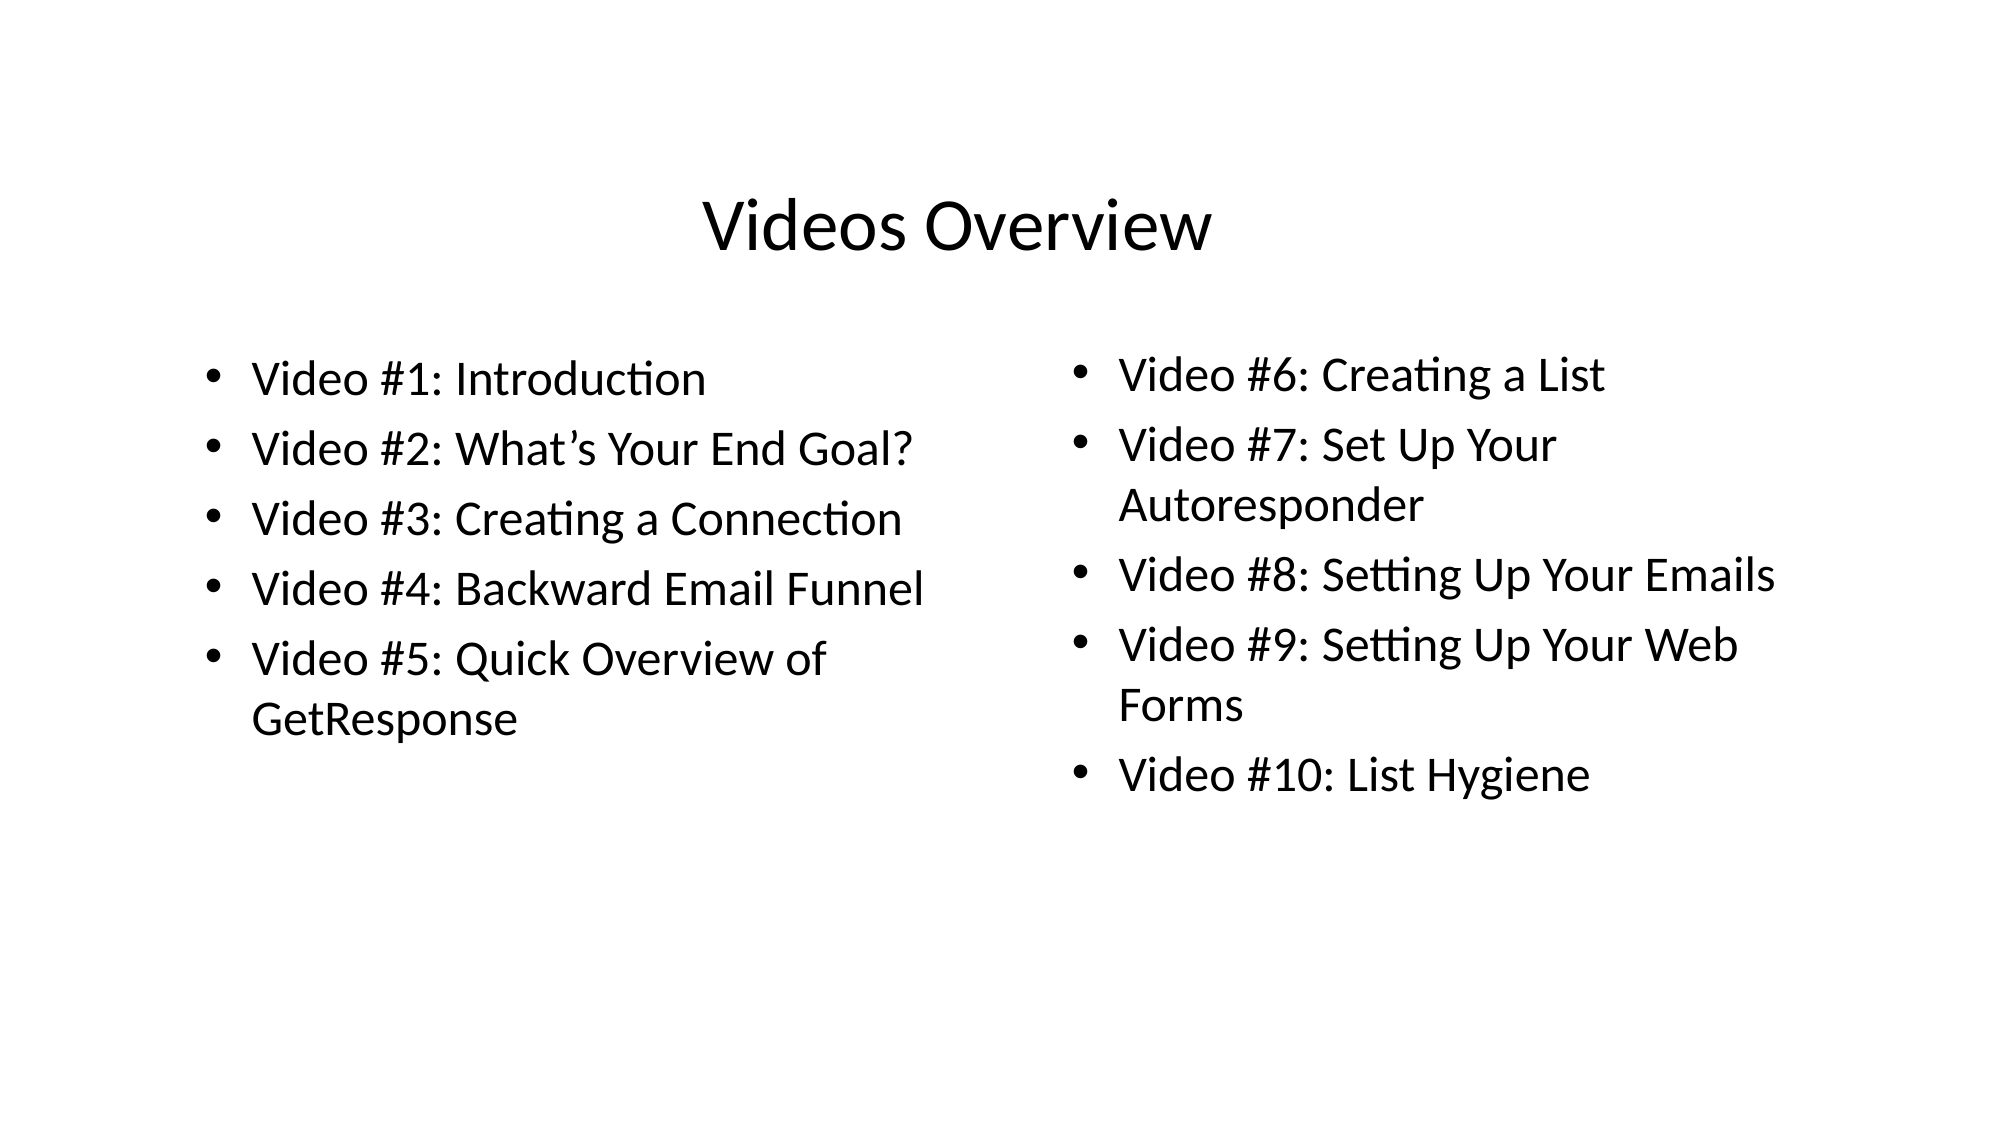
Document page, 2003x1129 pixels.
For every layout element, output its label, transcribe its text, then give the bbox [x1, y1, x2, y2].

text_box Video #6: Creating a List Video #7: Set Up Your Autoresponder Video #8: Setting Up Your Emails Video #9: Setting Up Your Web Forms Video #10: List Hygiene [1017, 334, 1860, 1008]
list Video #1: Introduction Video #2: What’s Your End Goal? Video #3: Creating a Connection Video #4: Backward Email Funnel Video #5: Quick Overview of GetResponse [150, 338, 1017, 1008]
text_box Videos Overview [687, 168, 1228, 273]
